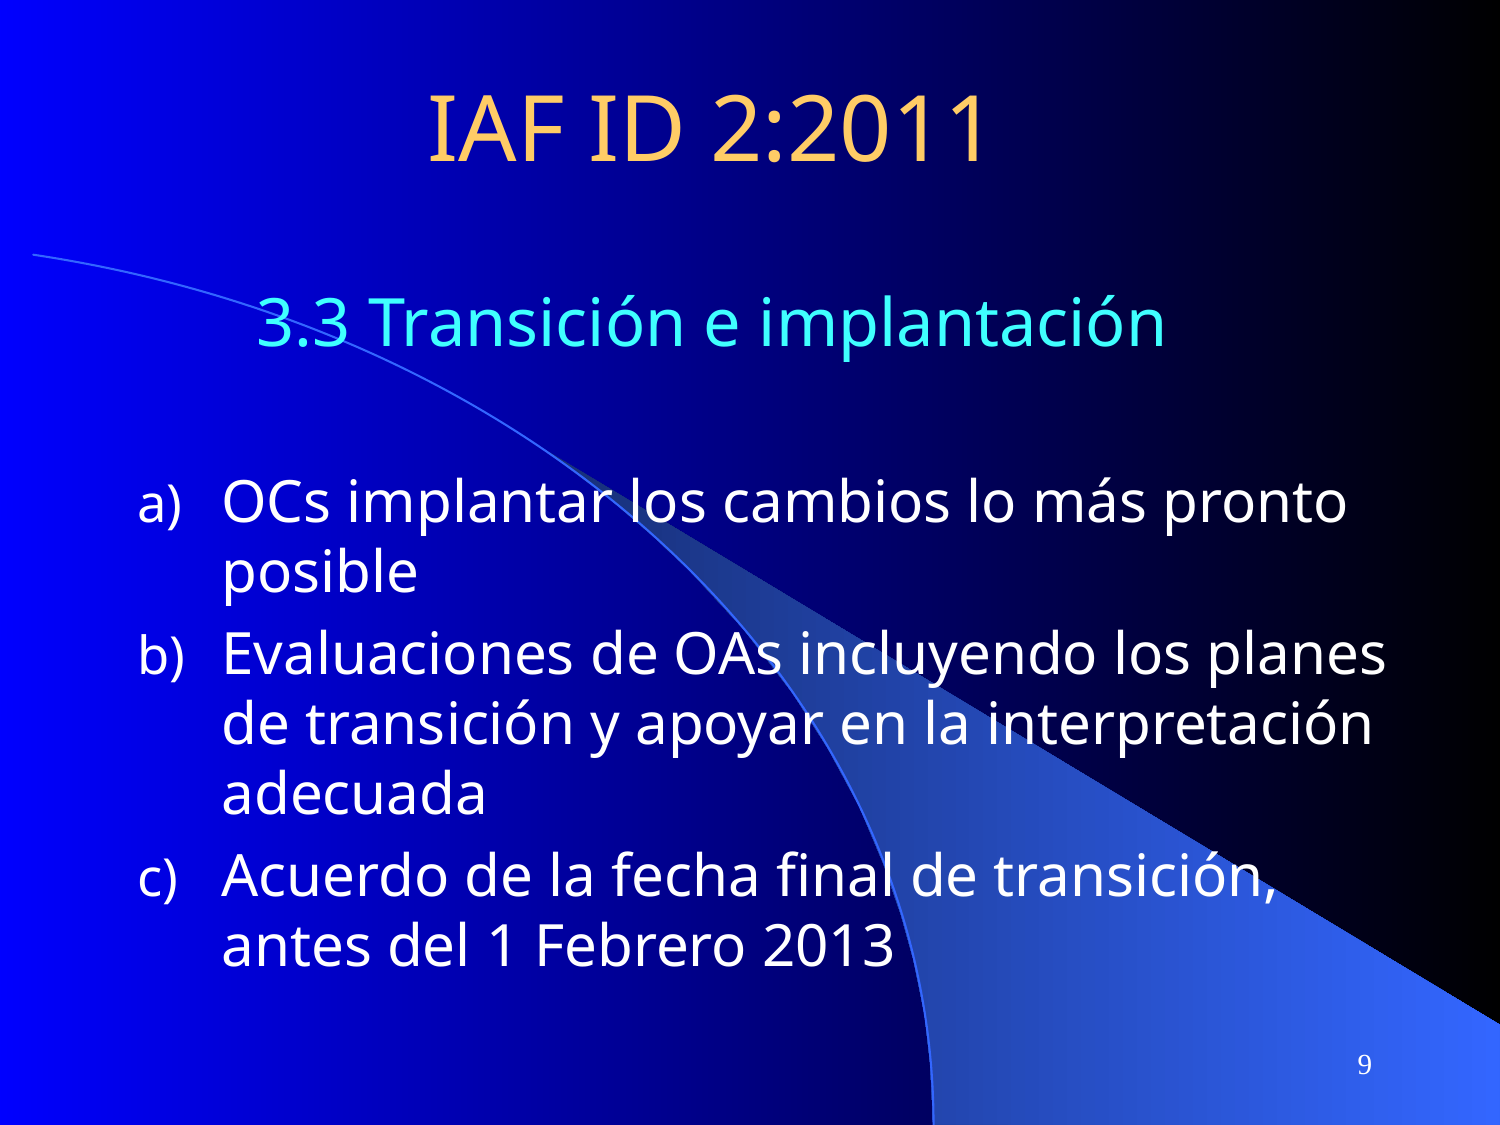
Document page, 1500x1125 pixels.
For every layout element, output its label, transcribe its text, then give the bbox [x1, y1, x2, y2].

slide_number 9 [1074, 1024, 1388, 1101]
title IAF ID 2:2011 [74, 37, 1351, 188]
subtitle 3.3 Transición e implantación OCs implantar los cambios lo más pronto posible Evaluaciones de OAs incluyendo los planes de transición y apoyar en la interpretación adecuada Acuerdo de la fecha final de transición, antes del 1 Febrero 2013 [0, 499, 1426, 888]
